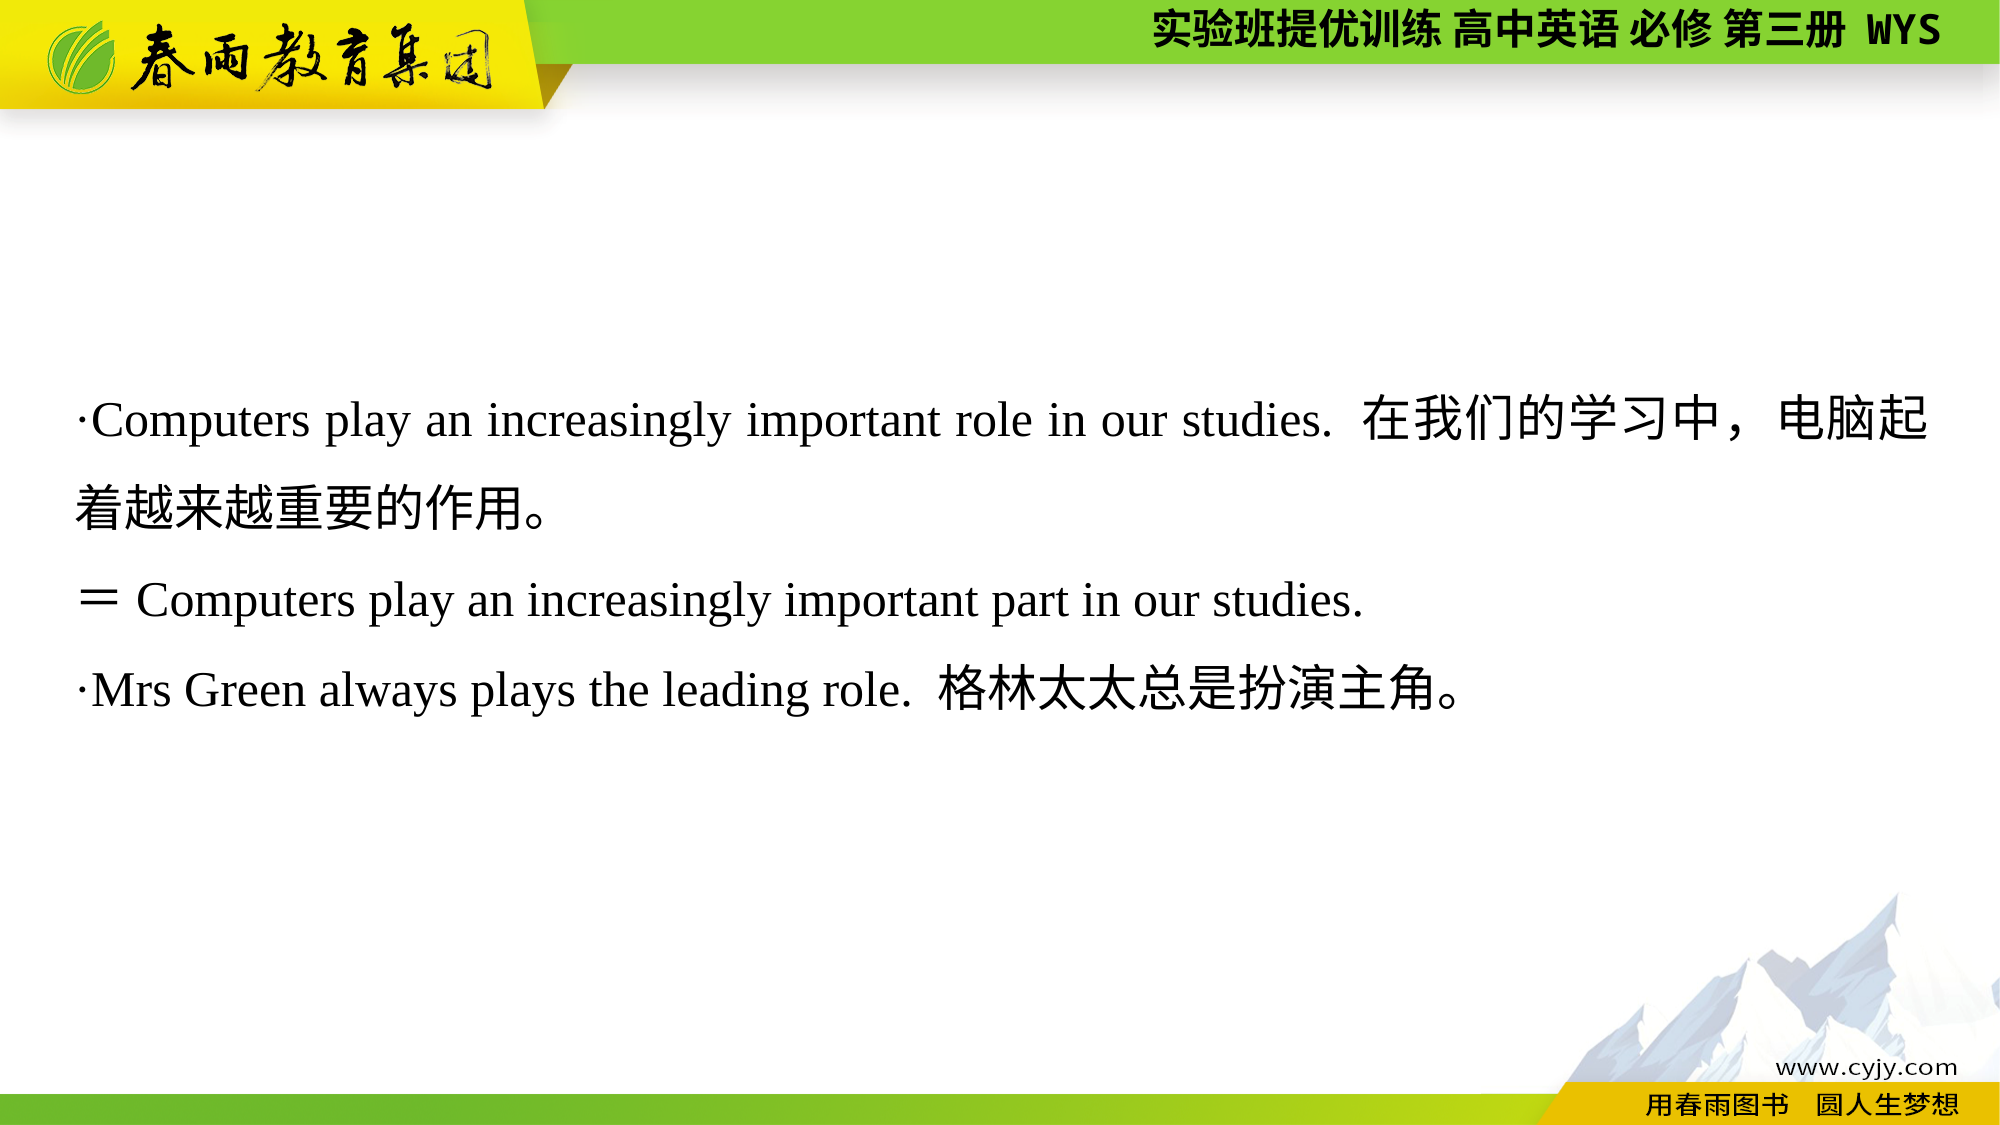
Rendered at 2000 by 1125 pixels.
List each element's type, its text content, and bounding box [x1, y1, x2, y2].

picture [0, 0, 2000, 1125]
list ·Computers play an increasingly important role in our studies. 在我们的学习中，电脑起着越来越重要的作用。 ＝Computers play an increasingly important part in our studies. ·Mrs Green always plays the leading role. 格林太太总是扮演主角。 [59, 349, 1944, 728]
